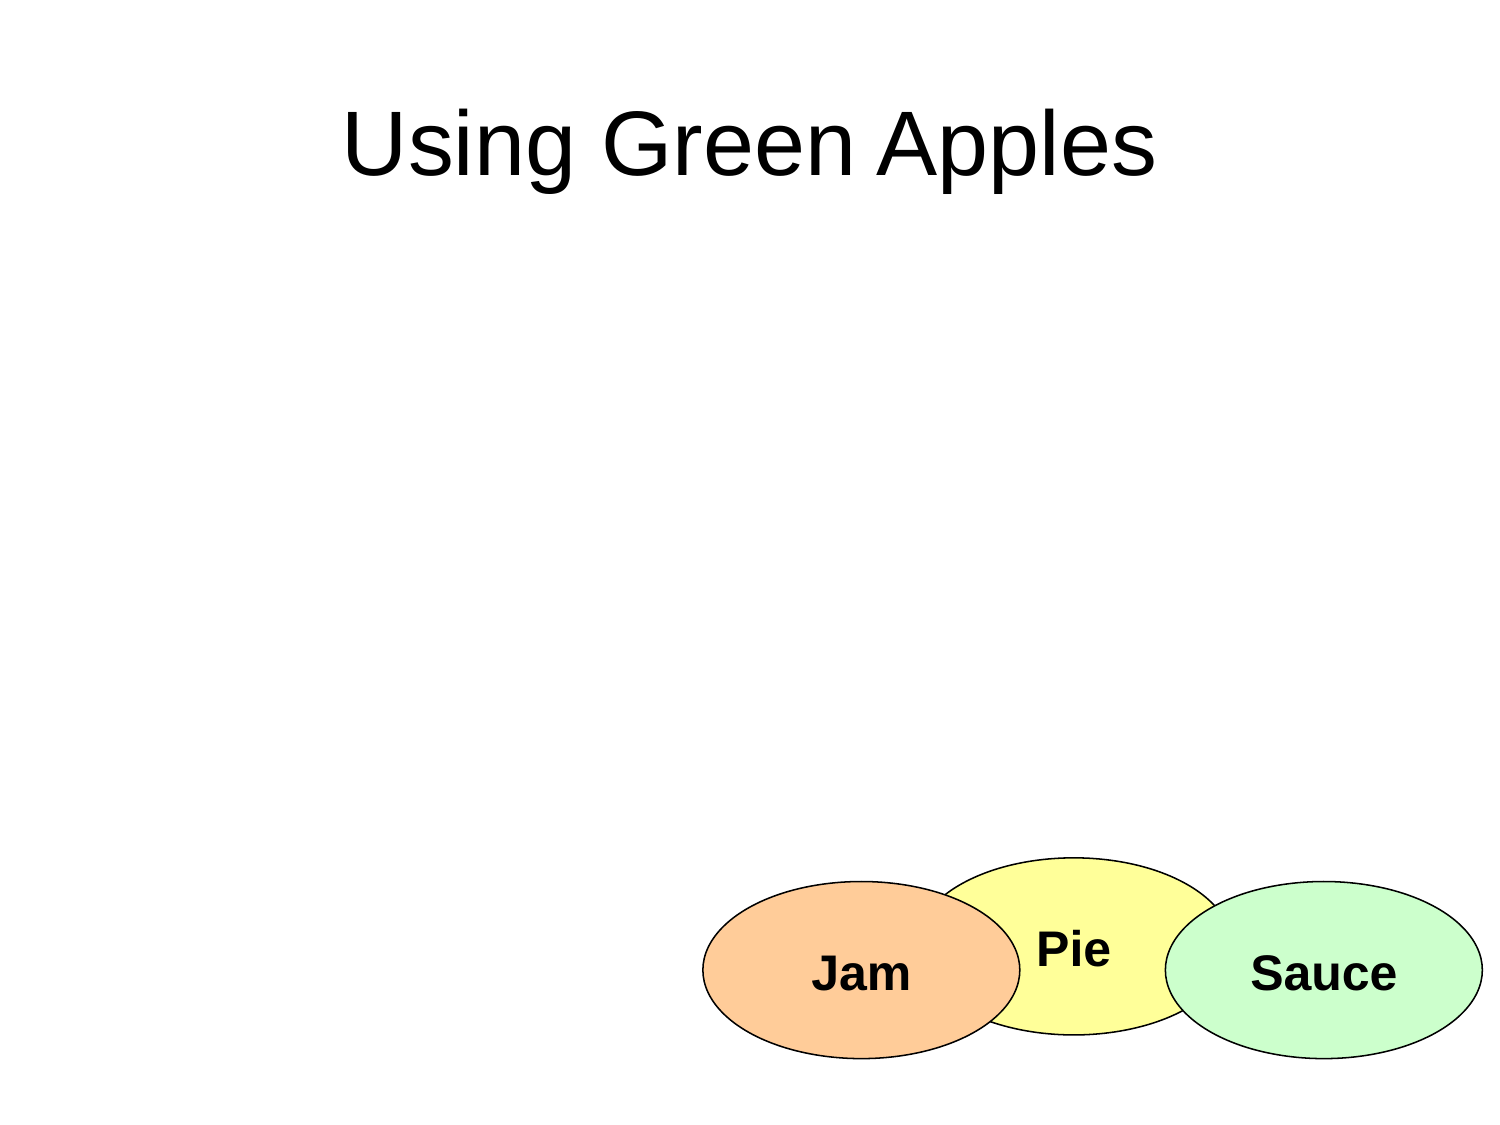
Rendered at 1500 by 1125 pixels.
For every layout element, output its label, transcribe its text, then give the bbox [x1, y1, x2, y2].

text_box Jam [702, 881, 1020, 1059]
text_box Pie [946, 857, 1214, 1035]
title Using Green Apples [74, 44, 1426, 233]
text_box Sauce [1165, 881, 1483, 1059]
